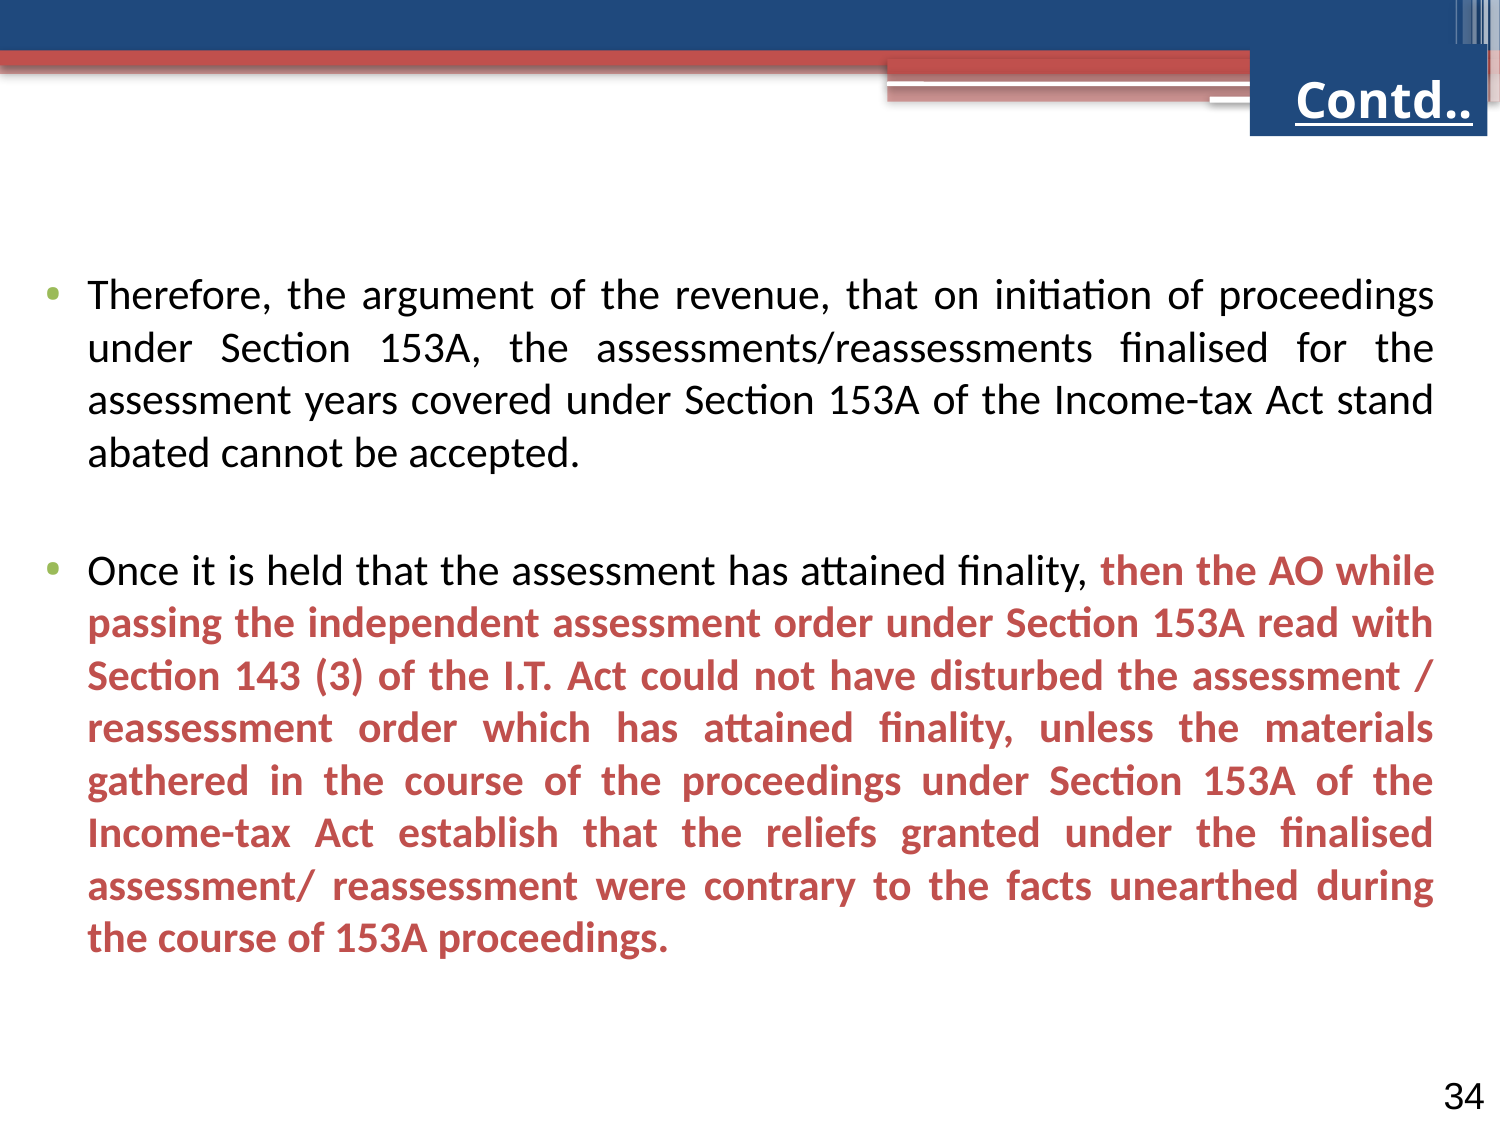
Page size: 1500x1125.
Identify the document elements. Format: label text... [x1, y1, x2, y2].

text_box Contd.. [1249, 44, 1488, 137]
slide_number 34 [1374, 1064, 1500, 1125]
list Therefore, the argument of the revenue, that on initiation of proceedings under Section 153A, the assessments/reassessments finalised for the assessment years covered under Section 153A of the Income-tax Act stand abated cannot be accepted. Once it is held that the assessment has attained finality, then the AO while passing the independent assessment order under Section 153A read with Section 143 (3) of the I.T. Act could not have disturbed the assessment / reassessment order which has attained finality, unless the materials gathered in the course of the proceedings under Section 153A of the Income-tax Act establish that the reliefs granted under the finalised assessment/ reassessment were contrary to the facts unearthed during the course of 153A proceedings. [12, 200, 1450, 1075]
